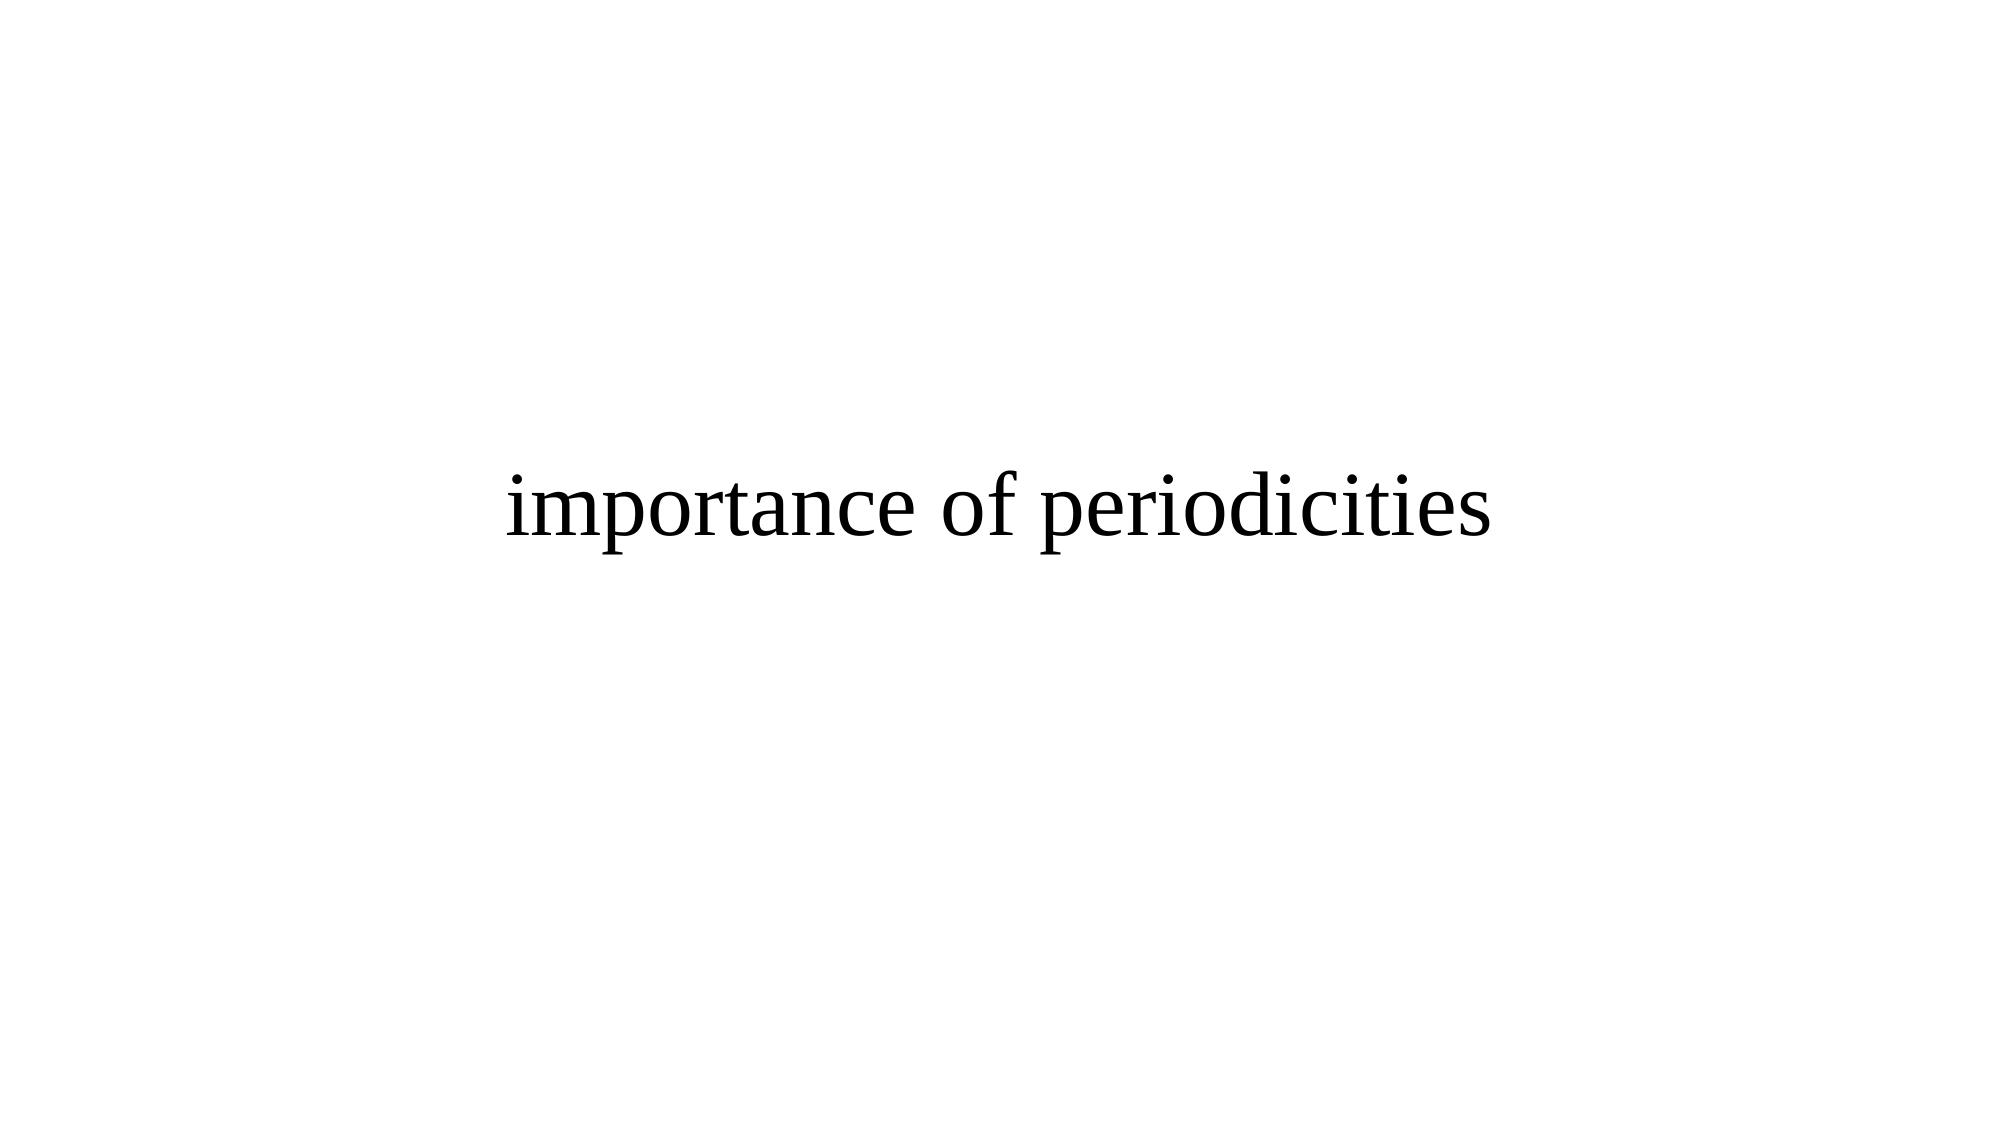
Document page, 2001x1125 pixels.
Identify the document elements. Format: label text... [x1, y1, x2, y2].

title importance of periodicities [324, 412, 1675, 600]
